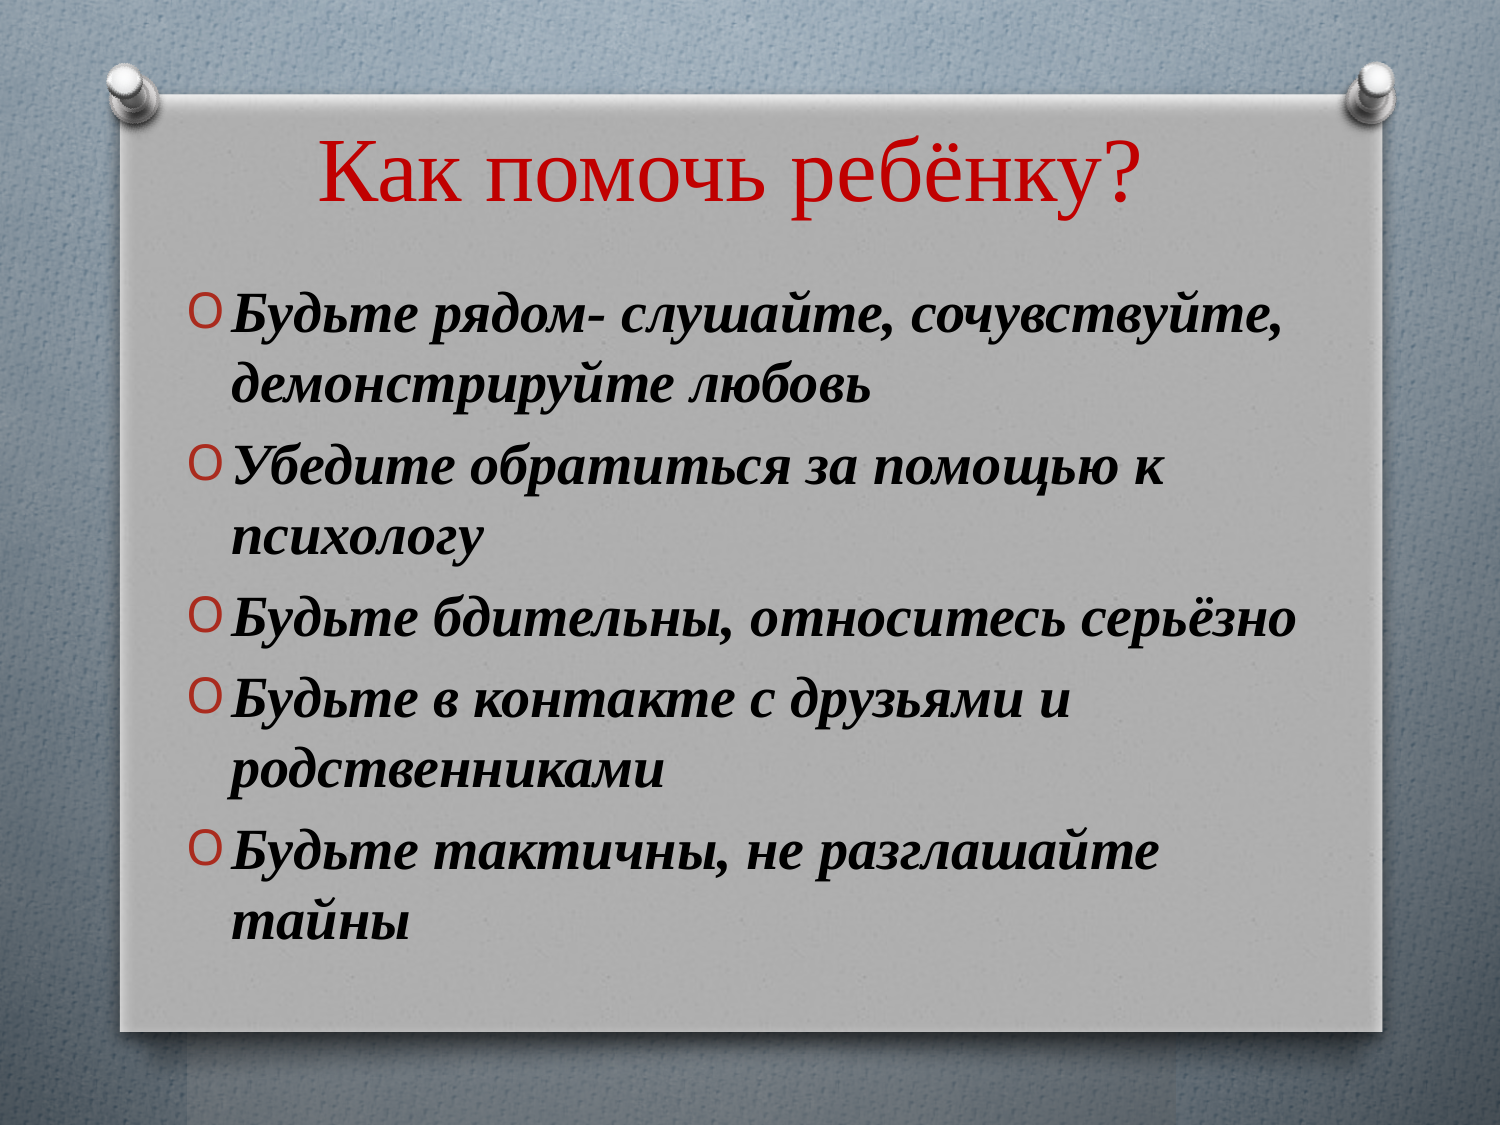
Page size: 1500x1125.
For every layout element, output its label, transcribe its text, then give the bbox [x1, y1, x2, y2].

picture [75, 29, 194, 153]
picture [1317, 35, 1439, 156]
list Будьте рядом- слушайте, сочувствуйте, демонстрируйте любовь Убедите обратиться за помощью к психологу Будьте бдительны, относитесь серьёзно Будьте в контакте с друзьями и родственниками Будьте тактичны, не разглашайте тайны [171, 267, 1341, 859]
title Как помочь ребёнку? [159, 66, 1302, 264]
